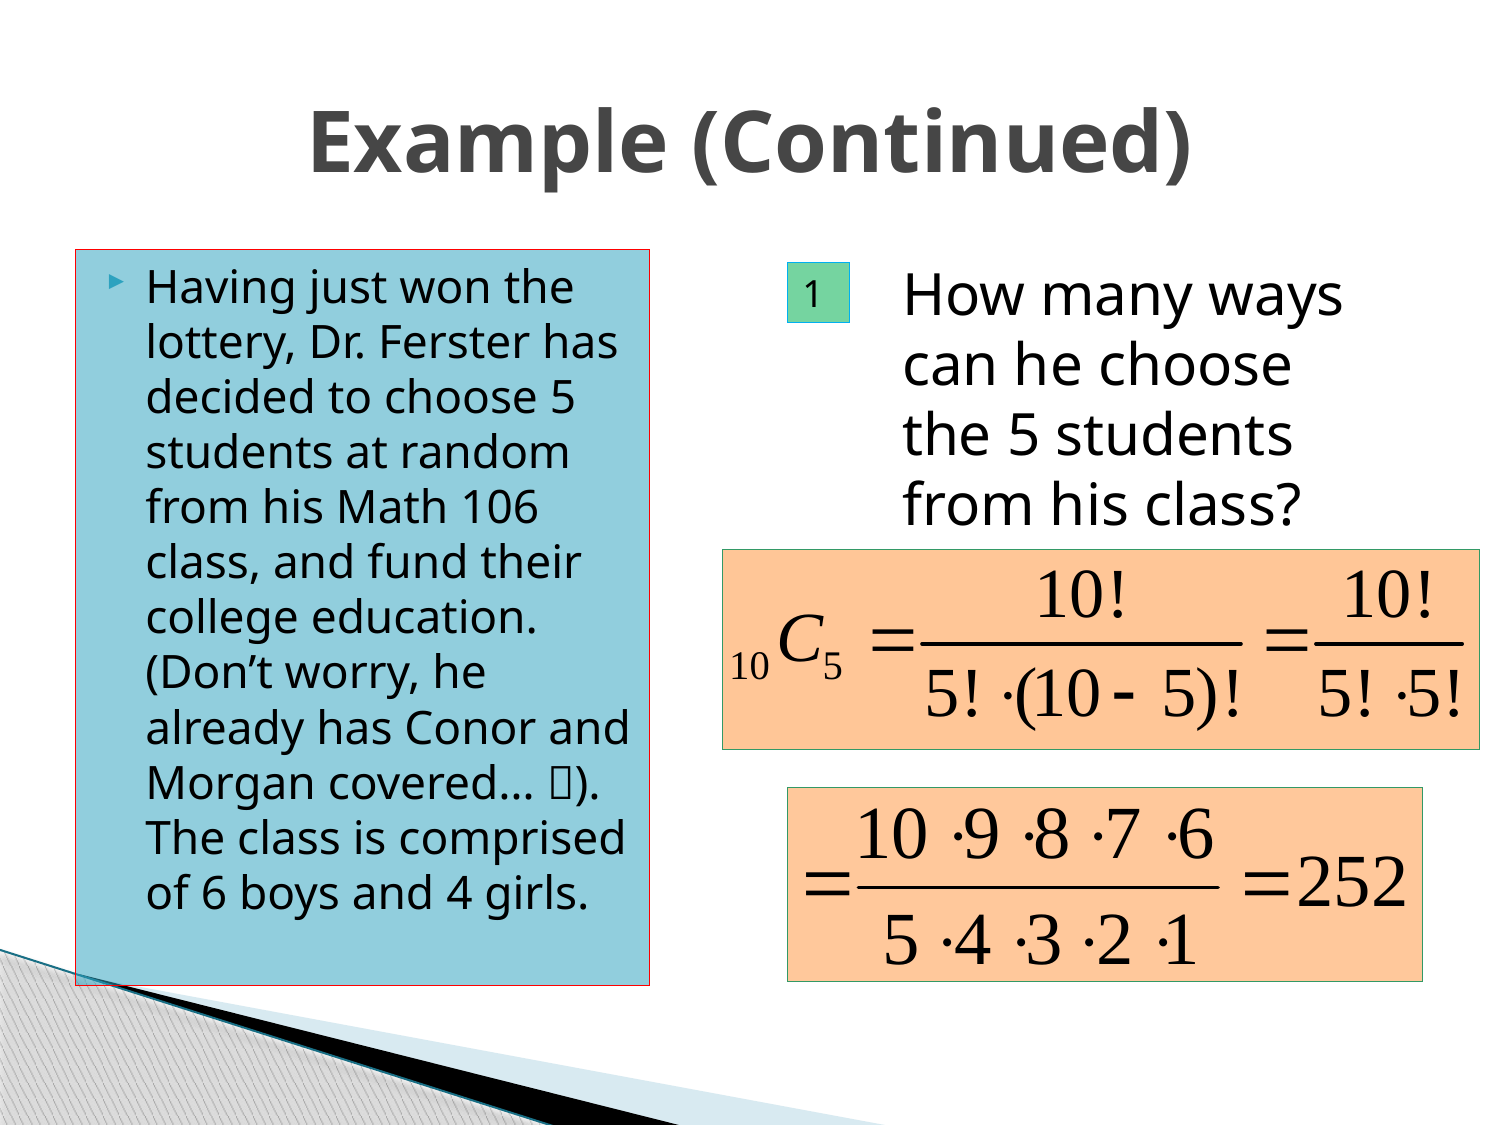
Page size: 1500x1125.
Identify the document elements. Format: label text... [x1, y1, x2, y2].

list Having just won the lottery, Dr. Ferster has decided to choose 5 students at random from his Math 106 class, and fund their college education. (Don’t worry, he already has Conor and Morgan covered… ). The class is comprised of 6 boys and 4 girls. [75, 249, 650, 986]
title Example (Continued) [75, 45, 1425, 233]
text_box How many ways can he choose the 5 students from his class? [887, 249, 1400, 545]
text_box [722, 549, 1480, 750]
text_box 1 [787, 262, 850, 323]
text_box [787, 787, 1424, 982]
